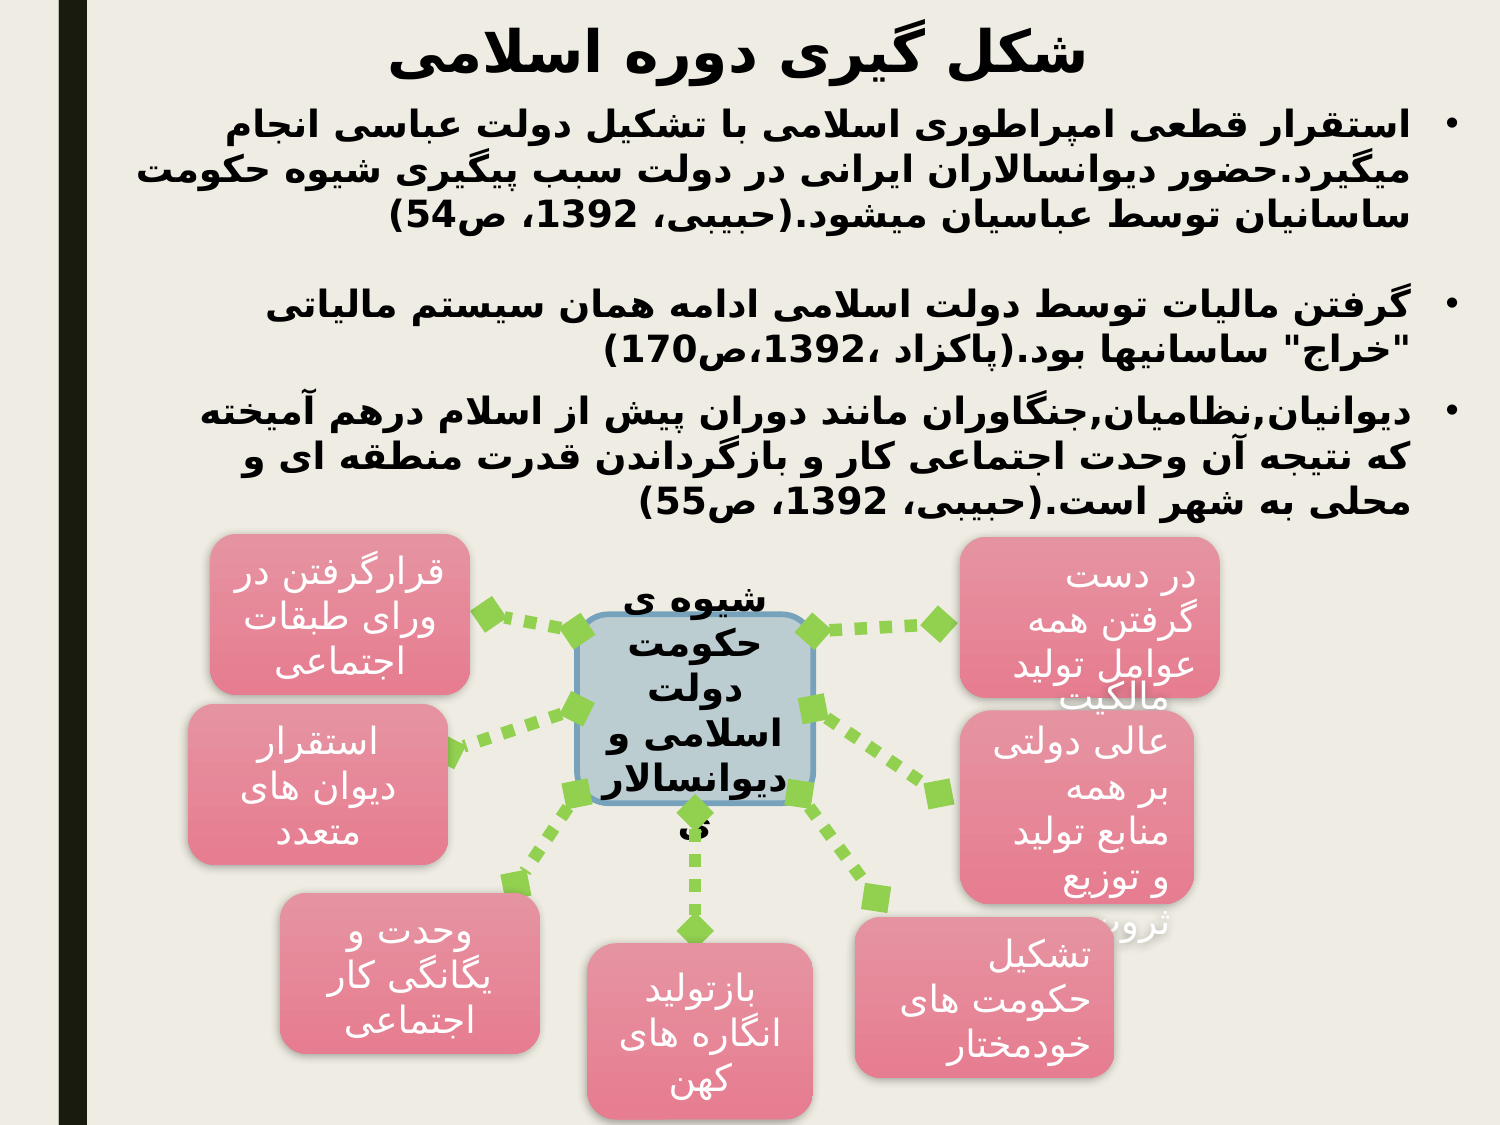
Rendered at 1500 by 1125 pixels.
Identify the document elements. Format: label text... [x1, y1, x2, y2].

text_box استقرار قطعی امپراطوری اسلامی با تشکیل دولت عباسی انجام میگیرد.حضور دیوانسالاران ایرانی در دولت سبب پیگیری شیوه حکومت ساسانیان توسط عباسیان میشود.(حبیبی، 1392، ص54) گرفتن مالیات توسط دولت اسلامی ادامه همان سیستم مالیاتی "خراج" ساسانیها بود.(پاکزاد ،1392،ص170) دیوانیان,نظامیان,جنگاوران مانند دوران پیش از اسلام درهم آمیخته که نتیجه آن وحدت اجتماعی کار و بازگرداندن قدرت منطقه ای و محلی به شهر است.(حبیبی، 1392، ص55) [44, 93, 1474, 575]
text_box بازتولید انگاره های کهن [587, 943, 814, 1120]
text_box قرارگرفتن در ورای طبقات اجتماعی [210, 533, 471, 695]
text_box در دست گرفتن همه عوامل تولید [959, 536, 1220, 698]
text_box تشکیل حکومت های خودمختار [854, 916, 1115, 1078]
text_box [799, 793, 877, 898]
text_box استقرار دیوان های متعدد [188, 703, 449, 865]
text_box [448, 708, 578, 752]
text_box شکل گیری دوره اسلامی [372, 7, 1104, 92]
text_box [813, 708, 939, 794]
text_box مالکیت عالی دولتی بر همه منابع تولید و توزیع ثروت [959, 710, 1195, 905]
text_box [488, 614, 578, 632]
text_box شیوه ی حکومت دولت اسلامی و دیوانسالاری [574, 611, 817, 807]
text_box وحدت و یگانگی کار اجتماعی [280, 892, 541, 1054]
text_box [813, 624, 939, 632]
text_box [515, 793, 578, 886]
